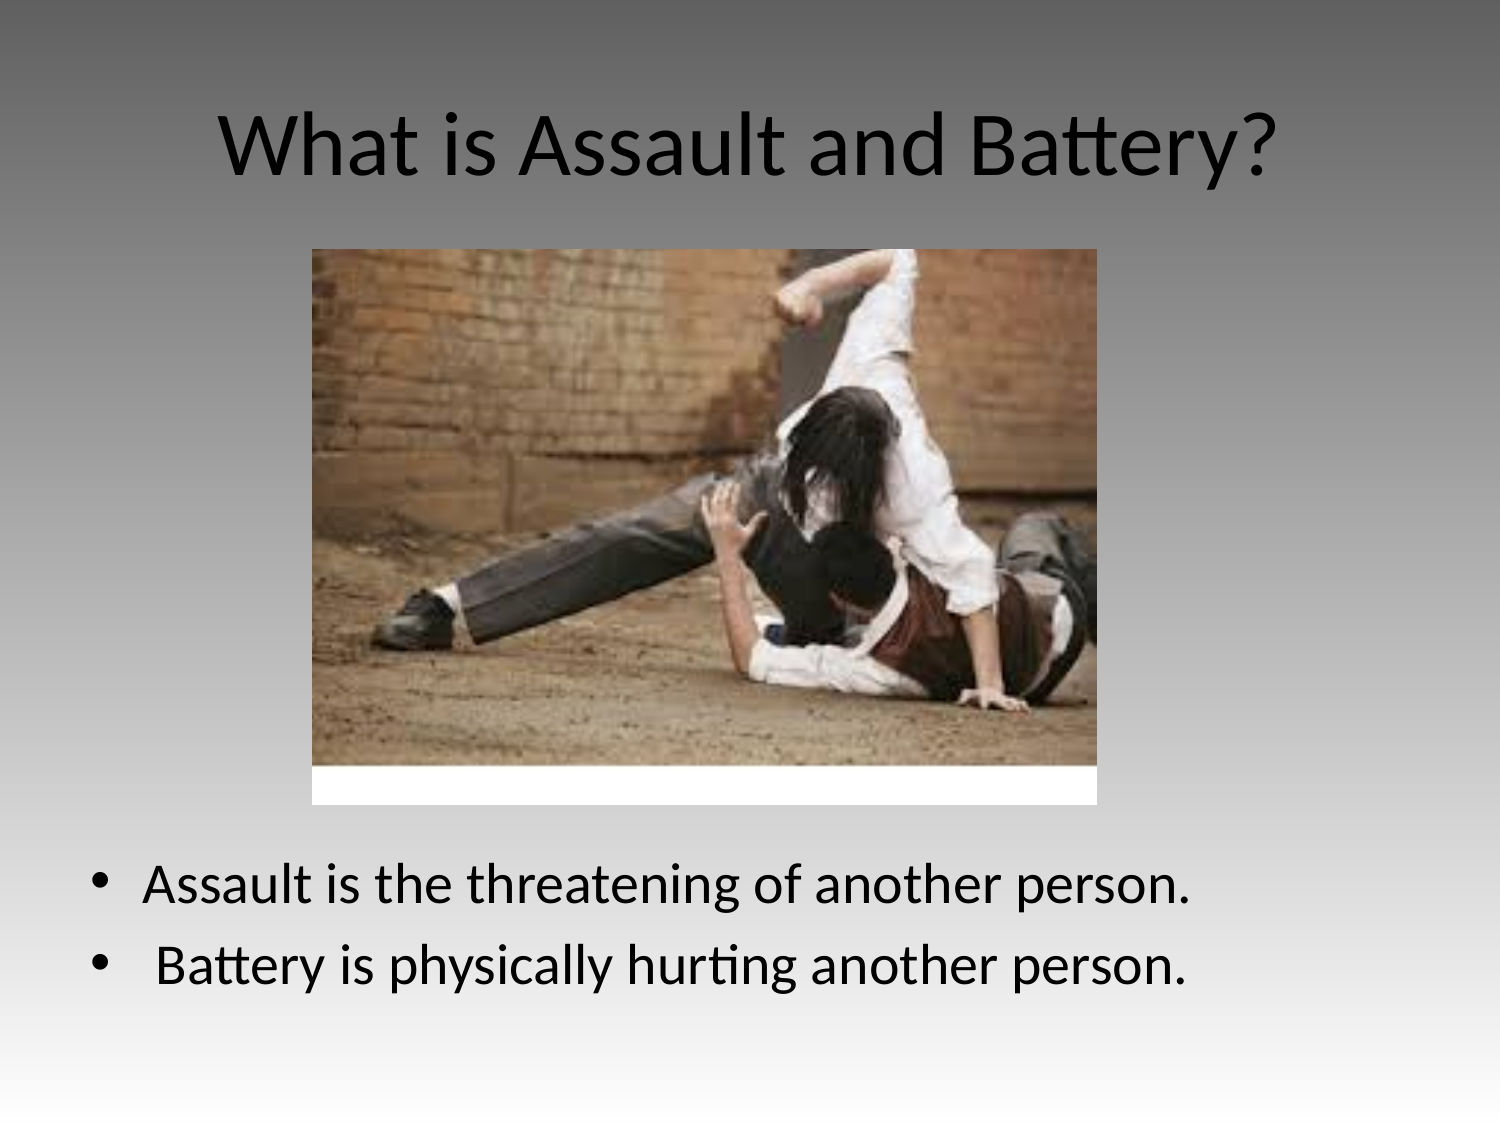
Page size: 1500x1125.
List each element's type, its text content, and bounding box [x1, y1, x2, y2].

list Assault is the threatening of another person. Battery is physically hurting another person. [75, 837, 1425, 1005]
picture [312, 249, 1097, 805]
title What is Assault and Battery? [75, 45, 1425, 233]
